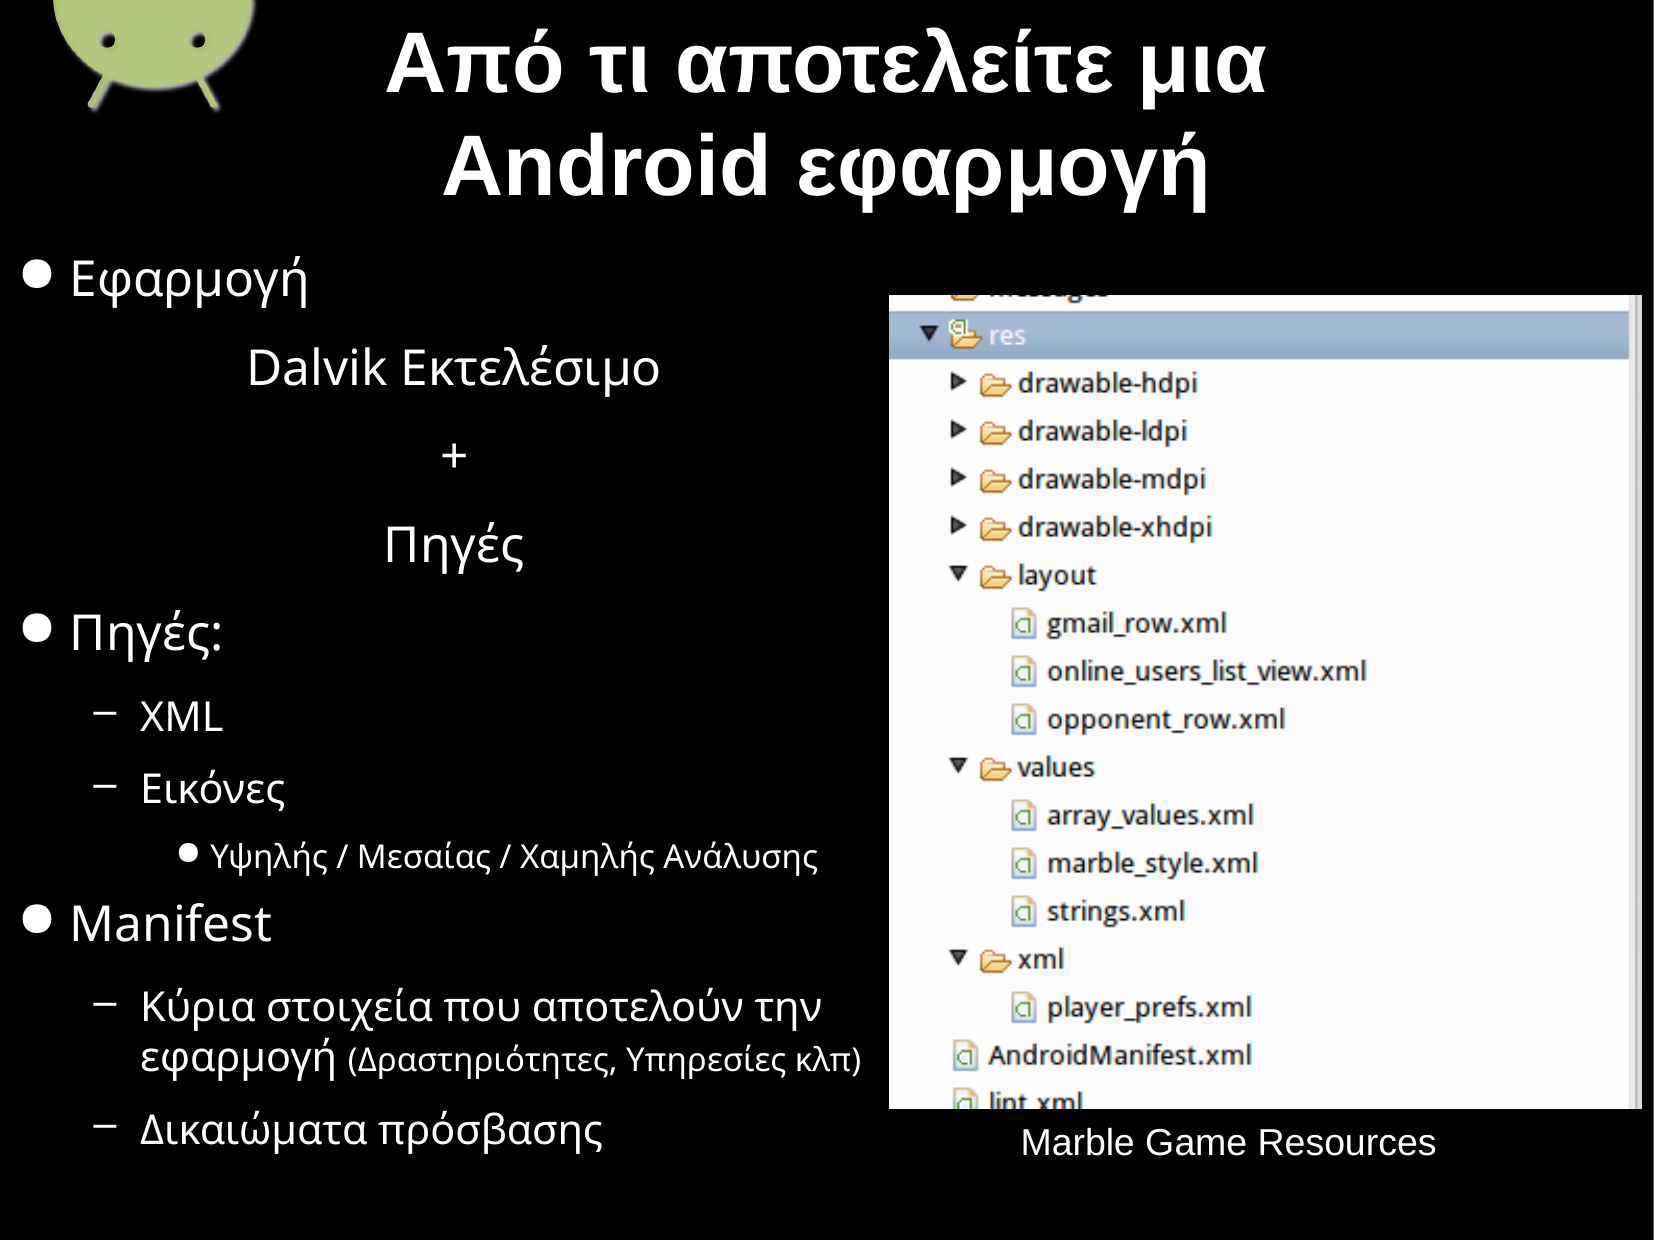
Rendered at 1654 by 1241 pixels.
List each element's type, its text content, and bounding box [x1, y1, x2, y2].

picture [46, 0, 259, 116]
title Από τι αποτελείτε μια Android εφαρμογή [82, 5, 1571, 213]
picture [889, 295, 1643, 1109]
list Εφαρμογή Dalvik Εκτελέσιμο + Πηγές Πηγές: XML Εικόνες Υψηλής / Μεσαίας / Χαμηλής Ανάλυσης Manifest Κύρια στοιχεία που αποτελούν την εφαρμογή (Δραστηριότητες, Υπηρεσίες κλπ) Δικαιώματα πρόσβασης [0, 247, 892, 1157]
text_box Marble Game Resources [1005, 1117, 1526, 1171]
